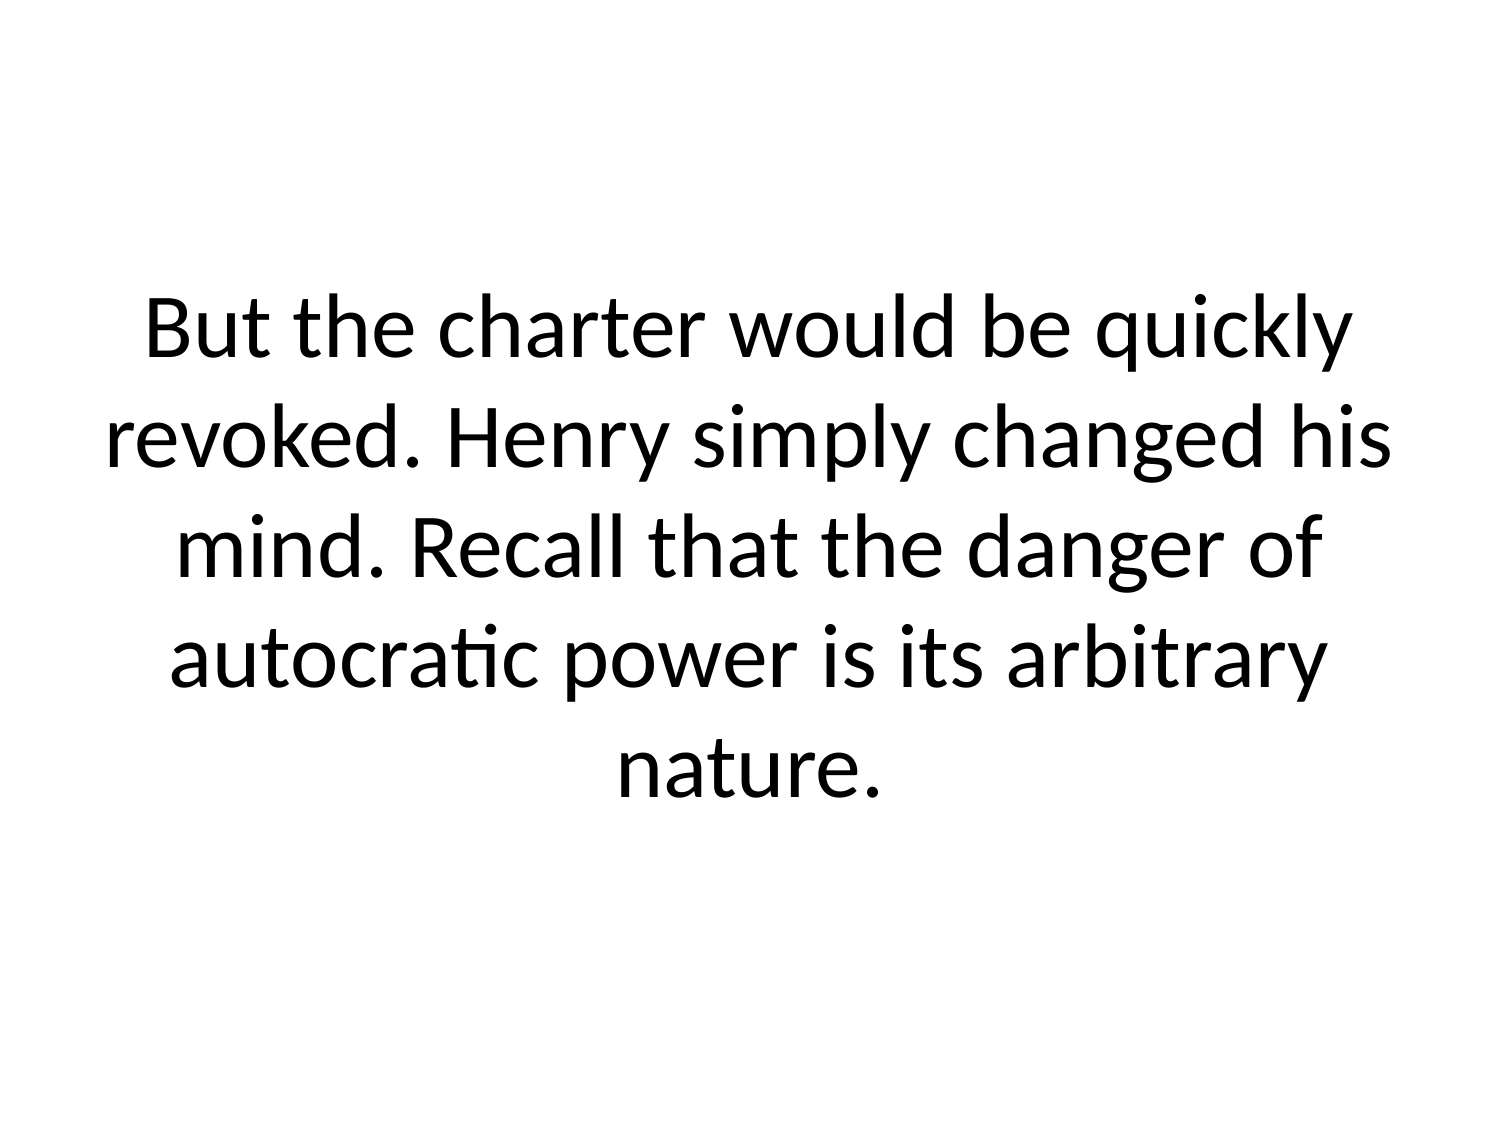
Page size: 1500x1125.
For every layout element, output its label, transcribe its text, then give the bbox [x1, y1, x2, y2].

title But the charter would be quickly revoked. Henry simply changed his mind. Recall that the danger of autocratic power is its arbitrary nature. [74, 44, 1426, 1038]
